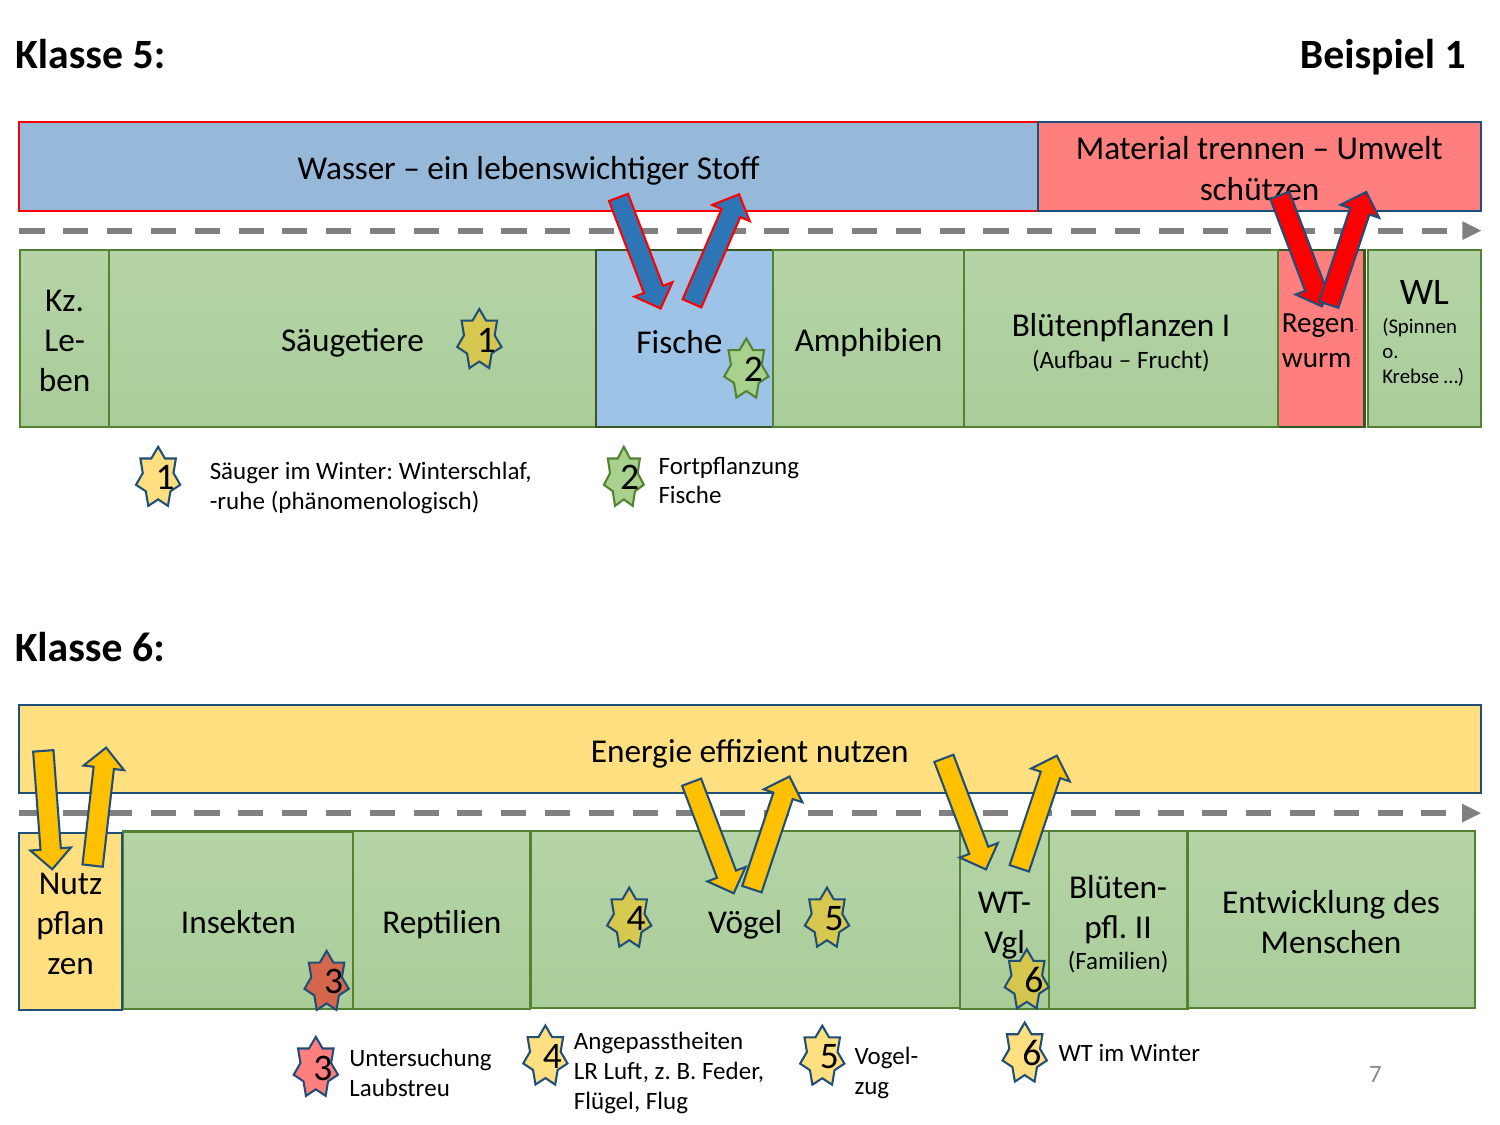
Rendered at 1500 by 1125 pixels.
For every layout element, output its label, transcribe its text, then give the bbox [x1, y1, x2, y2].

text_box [1002, 1022, 1283, 1082]
text_box 2 [722, 336, 770, 400]
text_box [933, 753, 977, 813]
text_box [953, 814, 1000, 871]
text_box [603, 441, 869, 518]
text_box [1281, 231, 1324, 308]
text_box [1008, 814, 1050, 873]
text_box [619, 231, 675, 310]
text_box Material trennen – Umwelt schützen [1038, 122, 1482, 211]
text_box Kz. Le-ben [20, 249, 108, 428]
text_box WL (Spinnen o. Krebse …) [1367, 249, 1482, 428]
text_box Energie effizient nutzen [19, 704, 1481, 794]
text_box [680, 777, 716, 813]
text_box [607, 192, 643, 230]
text_box 5 [804, 886, 850, 948]
text_box 3 [303, 948, 351, 1012]
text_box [523, 1017, 780, 1124]
text_box Regen- wurm [1279, 249, 1365, 428]
text_box [740, 814, 789, 894]
text_box Säugetiere [108, 249, 596, 428]
text_box [761, 775, 805, 813]
text_box [27, 814, 74, 871]
text_box WT-Vgl [960, 831, 1048, 1009]
text_box [1268, 190, 1305, 230]
text_box [1025, 754, 1072, 813]
text_box [691, 814, 747, 895]
text_box [681, 231, 736, 309]
text_box [1337, 190, 1382, 230]
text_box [800, 1025, 938, 1109]
text_box Reptilien [353, 831, 530, 1009]
text_box Fische [596, 249, 773, 428]
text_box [293, 1033, 523, 1110]
text_box 4 [605, 885, 653, 949]
text_box Vögel [530, 831, 960, 1009]
text_box Insekten [123, 831, 353, 1009]
text_box Blüten-pfl. II (Familien) [1048, 831, 1188, 1009]
text_box 1 [455, 306, 503, 370]
text_box [81, 814, 110, 868]
text_box [80, 746, 127, 813]
text_box Blütenpflanzen I (Aufbau – Frucht) [963, 249, 1279, 428]
slide_number 7 [1059, 1042, 1397, 1103]
text_box Nutzpflanzen [19, 832, 123, 1010]
text_box Beispiel 1 [1279, 19, 1481, 85]
text_box Klasse 5: [0, 19, 207, 85]
text_box Wasser – ein lebenswichtiger Stoff [19, 122, 1038, 211]
text_box Amphibien [773, 249, 963, 428]
text_box 6 [1003, 948, 1050, 1010]
text_box Klasse 6: [0, 612, 211, 678]
text_box [1317, 231, 1366, 310]
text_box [135, 446, 560, 523]
text_box [32, 749, 60, 813]
text_box [709, 192, 752, 230]
text_box Entwicklung des Menschen [1188, 831, 1475, 1009]
